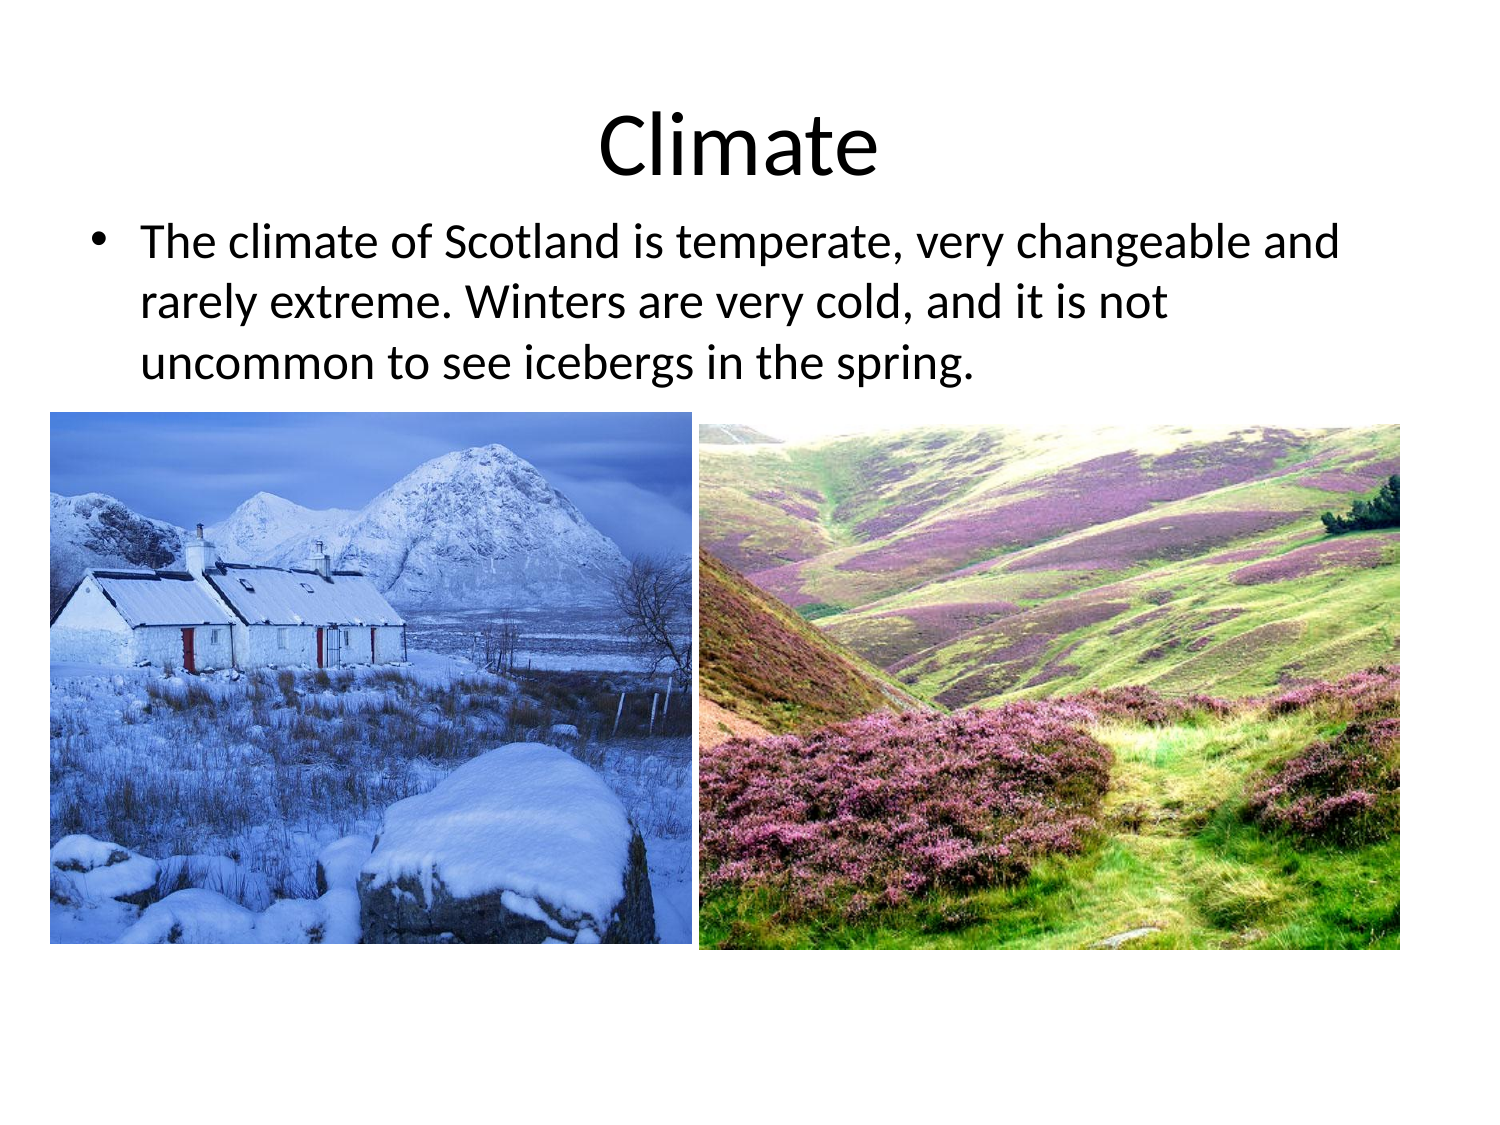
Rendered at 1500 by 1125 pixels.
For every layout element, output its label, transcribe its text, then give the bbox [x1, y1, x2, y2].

picture [49, 412, 692, 944]
title Climate [75, 45, 1425, 233]
list The climate of Scotland is temperate, very changeable and rarely extreme. Winters are very cold, and it is not uncommon to see icebergs in the spring. [75, 200, 1400, 400]
picture [699, 424, 1401, 951]
